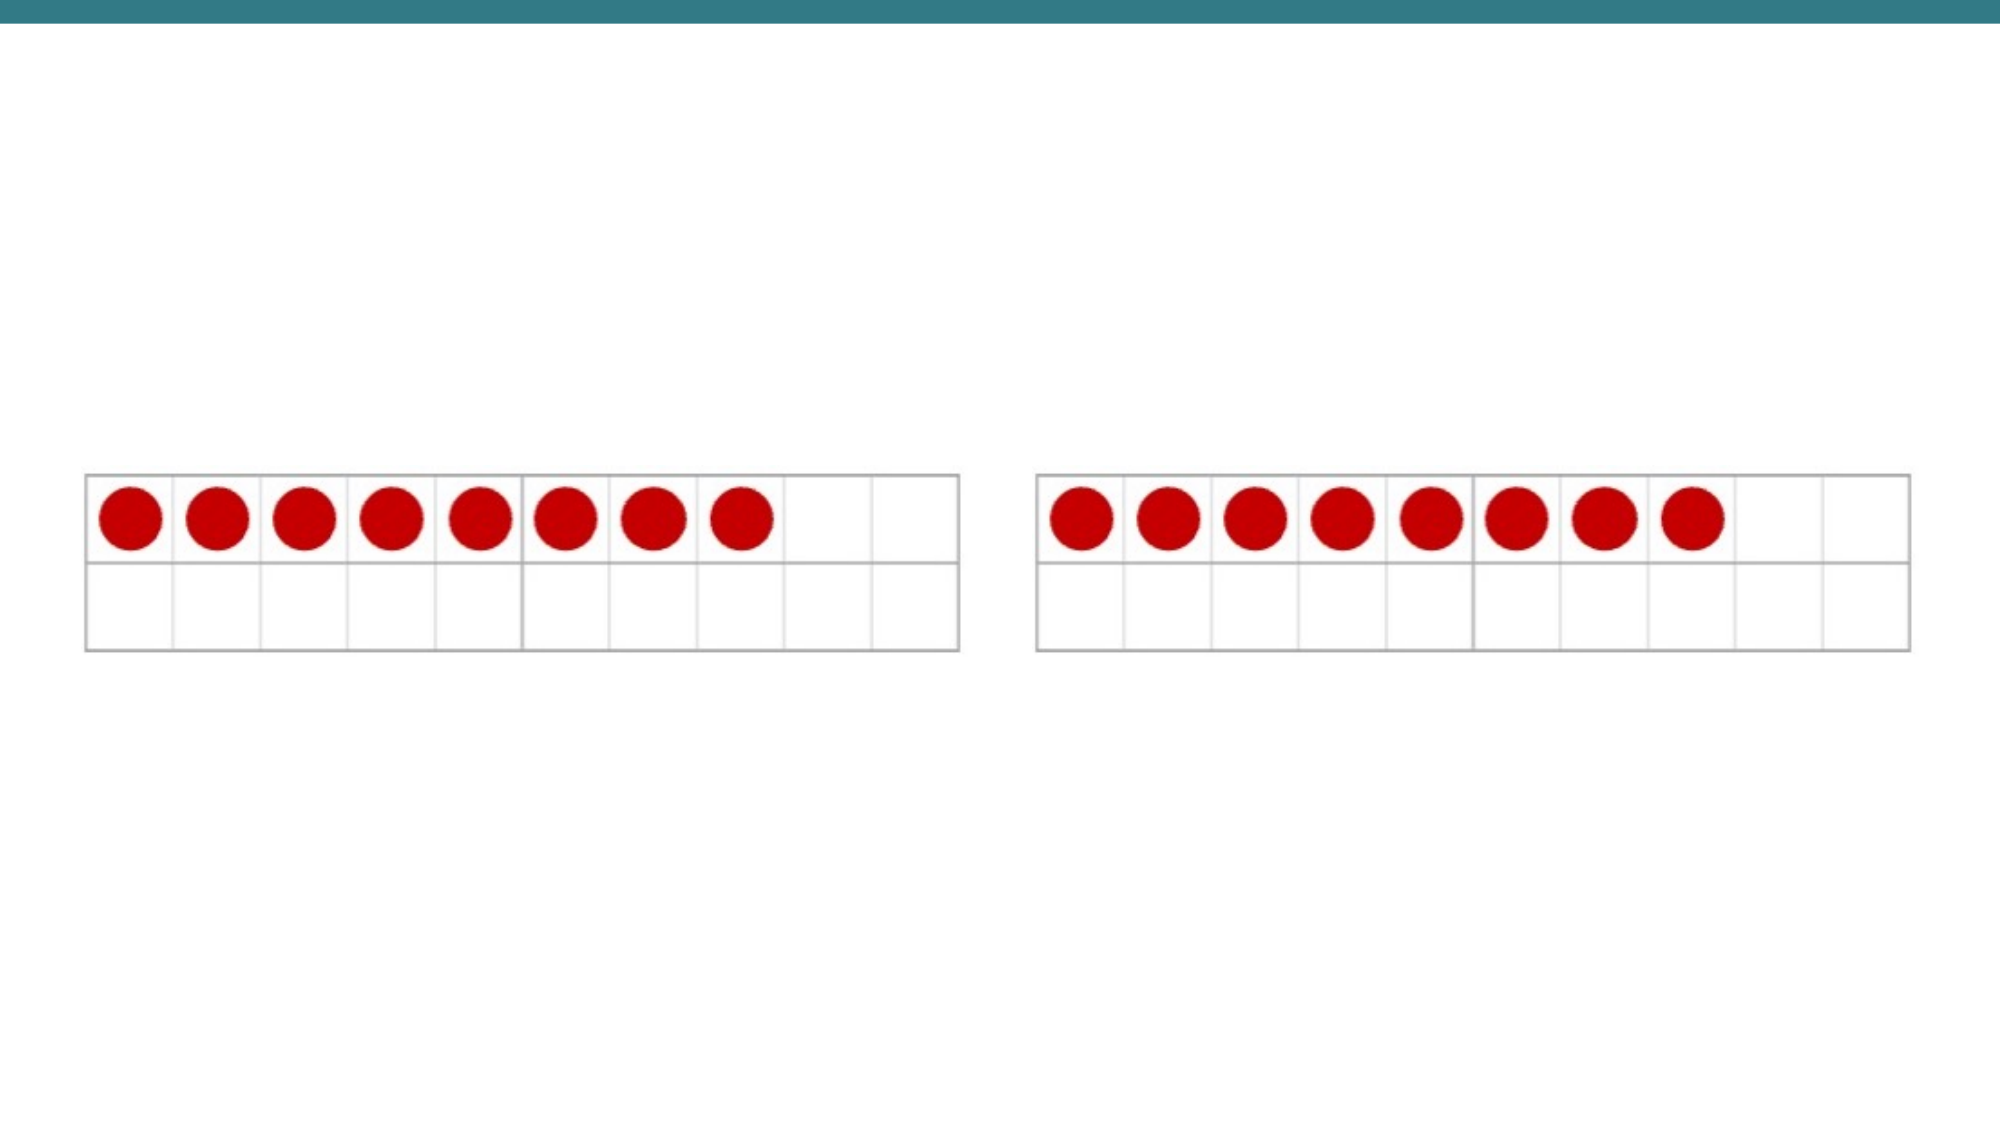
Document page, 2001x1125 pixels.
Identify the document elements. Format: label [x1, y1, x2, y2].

picture [1032, 465, 1919, 660]
picture [81, 465, 968, 660]
